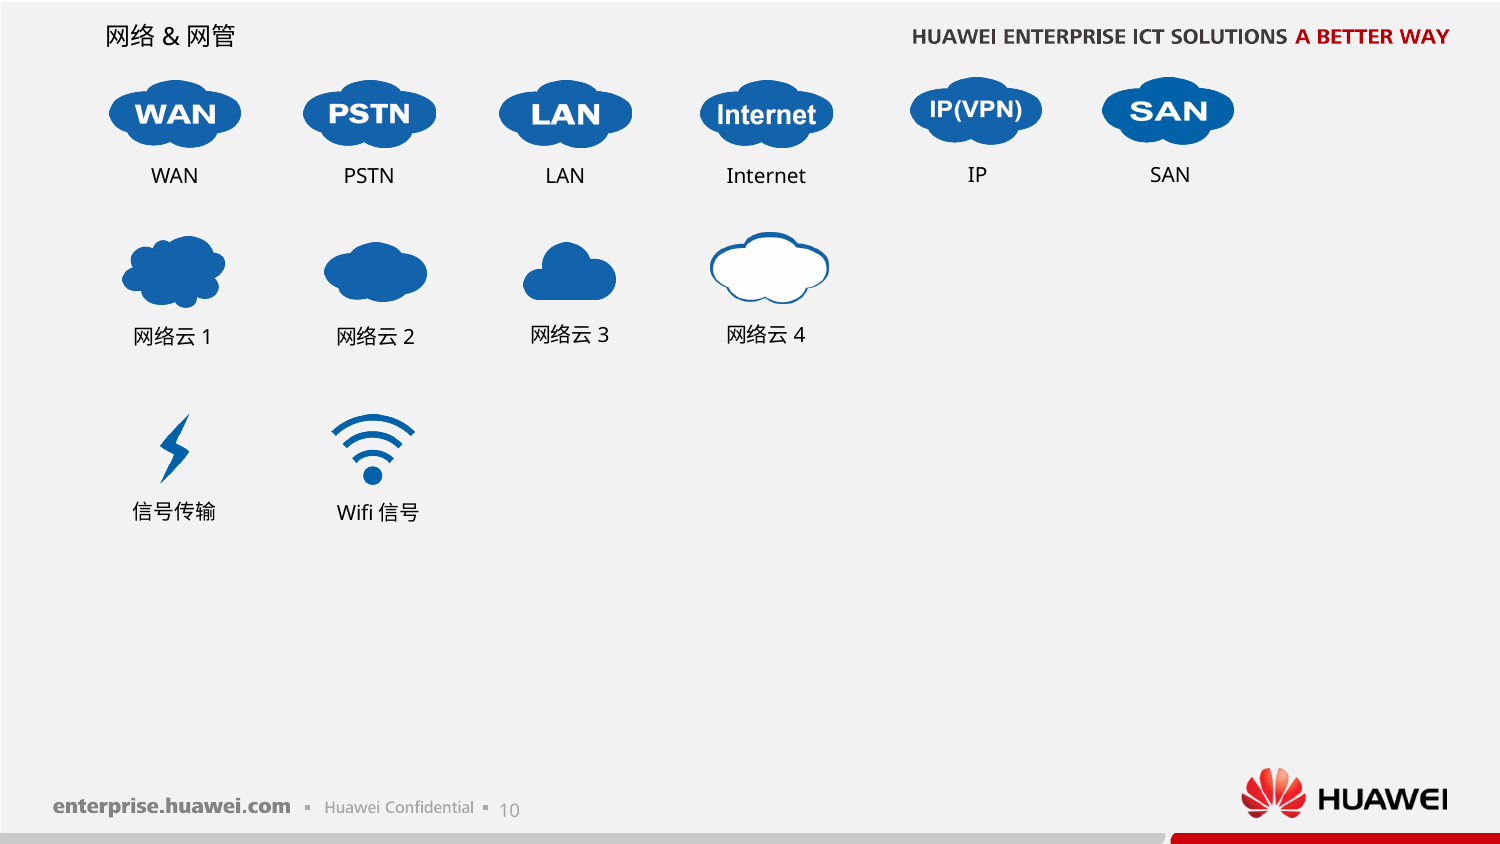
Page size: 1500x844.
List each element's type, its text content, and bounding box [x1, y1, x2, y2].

text_box SAN [1135, 154, 1206, 195]
picture [700, 80, 833, 148]
picture [499, 80, 632, 148]
picture [324, 242, 427, 303]
picture [109, 80, 241, 148]
picture [1102, 77, 1234, 145]
picture [331, 414, 415, 485]
text_box 网络&网管 [91, 12, 251, 58]
text_box PSTN [328, 156, 410, 195]
picture [122, 236, 225, 309]
text_box 网络云4 [711, 314, 820, 355]
text_box 网络云1 [119, 315, 228, 356]
picture [523, 241, 617, 300]
picture [910, 77, 1042, 145]
picture [160, 414, 189, 484]
text_box Wifi信号 [322, 492, 436, 533]
text_box LAN [530, 156, 601, 195]
picture [710, 232, 829, 304]
text_box Internet [711, 156, 821, 195]
picture [303, 80, 436, 148]
text_box 信号传输 [118, 491, 231, 532]
picture [1241, 768, 1447, 819]
text_box 网络云2 [321, 315, 430, 356]
text_box IP [953, 154, 1003, 195]
text_box 网络云3 [515, 314, 624, 355]
text_box WAN [136, 156, 214, 195]
